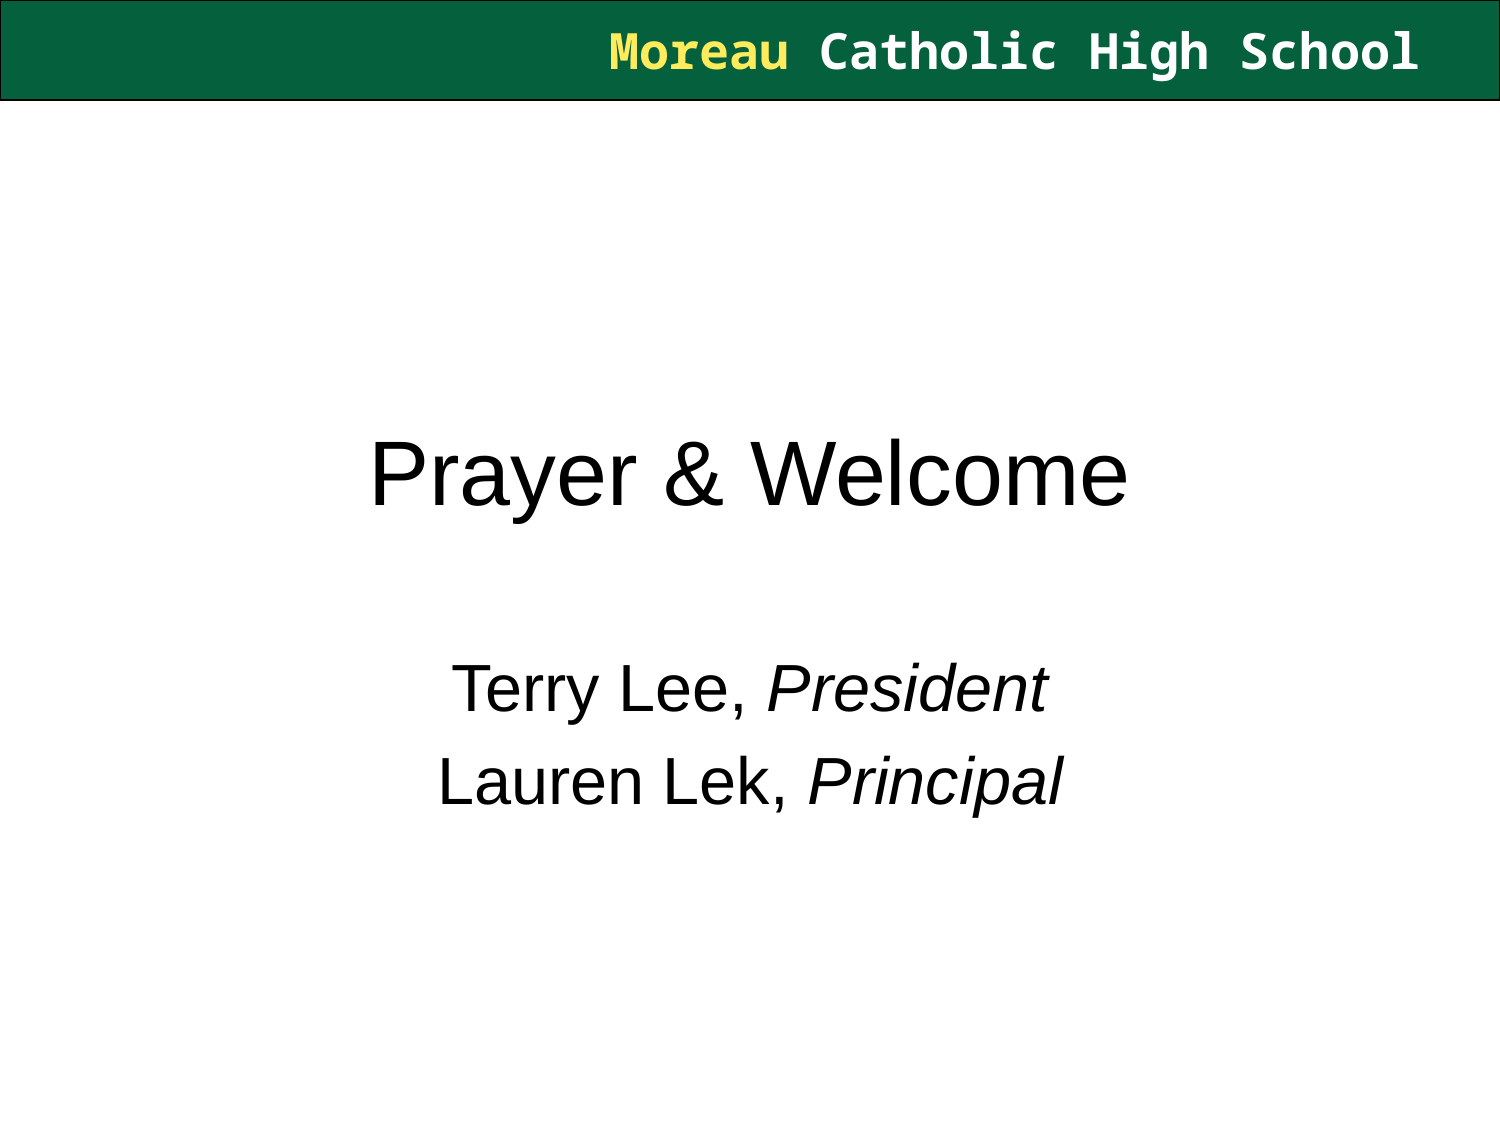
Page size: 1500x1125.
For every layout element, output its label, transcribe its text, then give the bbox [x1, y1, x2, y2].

title Prayer & Welcome [112, 374, 1388, 563]
subtitle Terry Lee, President Lauren Lek, Principal [224, 637, 1276, 926]
